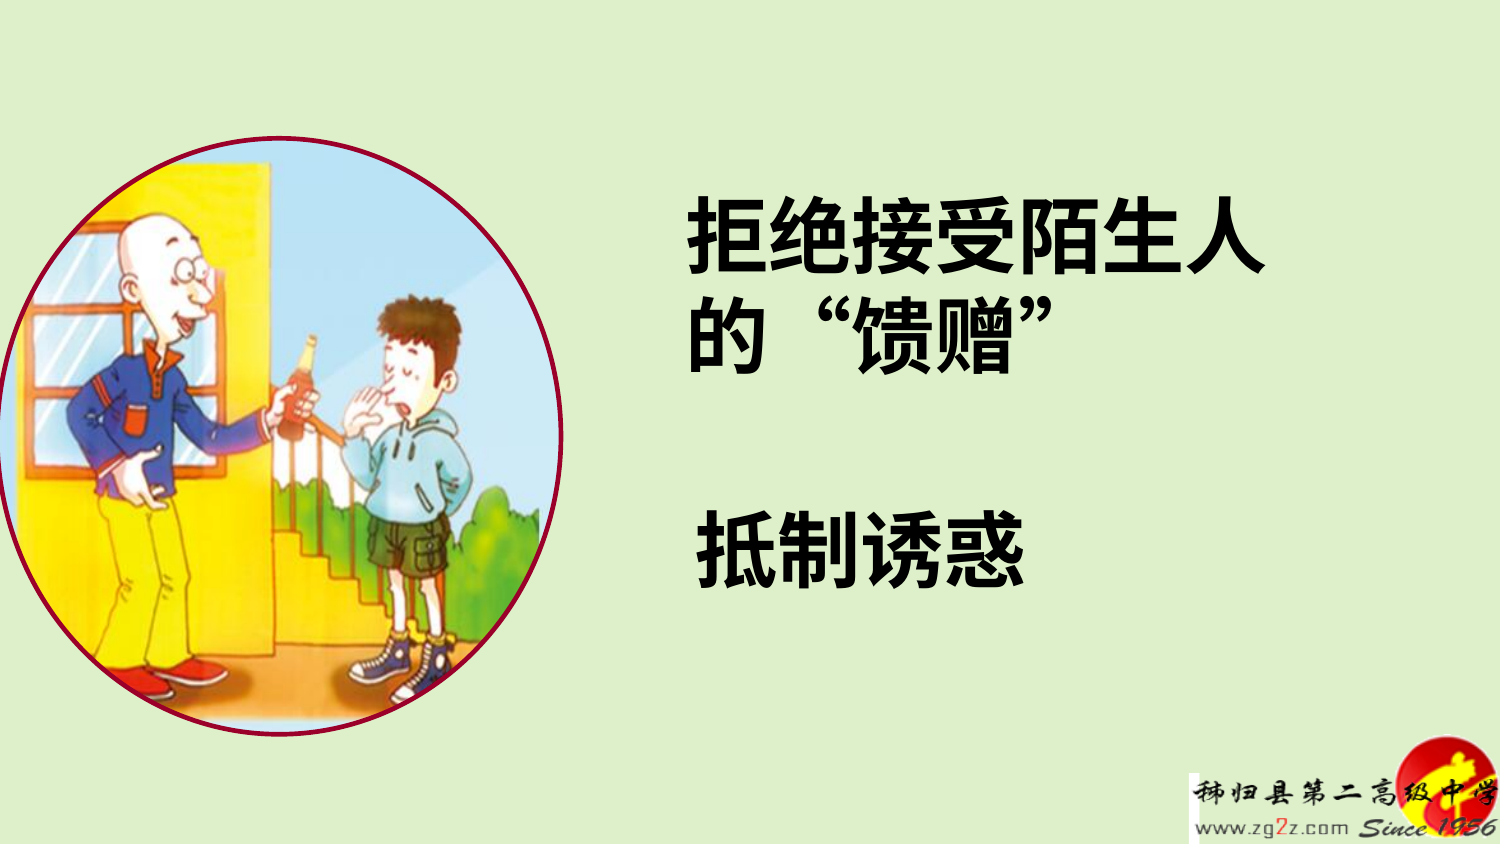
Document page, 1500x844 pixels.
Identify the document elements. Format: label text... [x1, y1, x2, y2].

picture [0, 137, 562, 735]
picture [1188, 733, 1500, 844]
text_box 抵制诱惑 [679, 490, 1043, 606]
text_box 拒绝接受陌生人 的“馈赠” [670, 176, 1284, 492]
